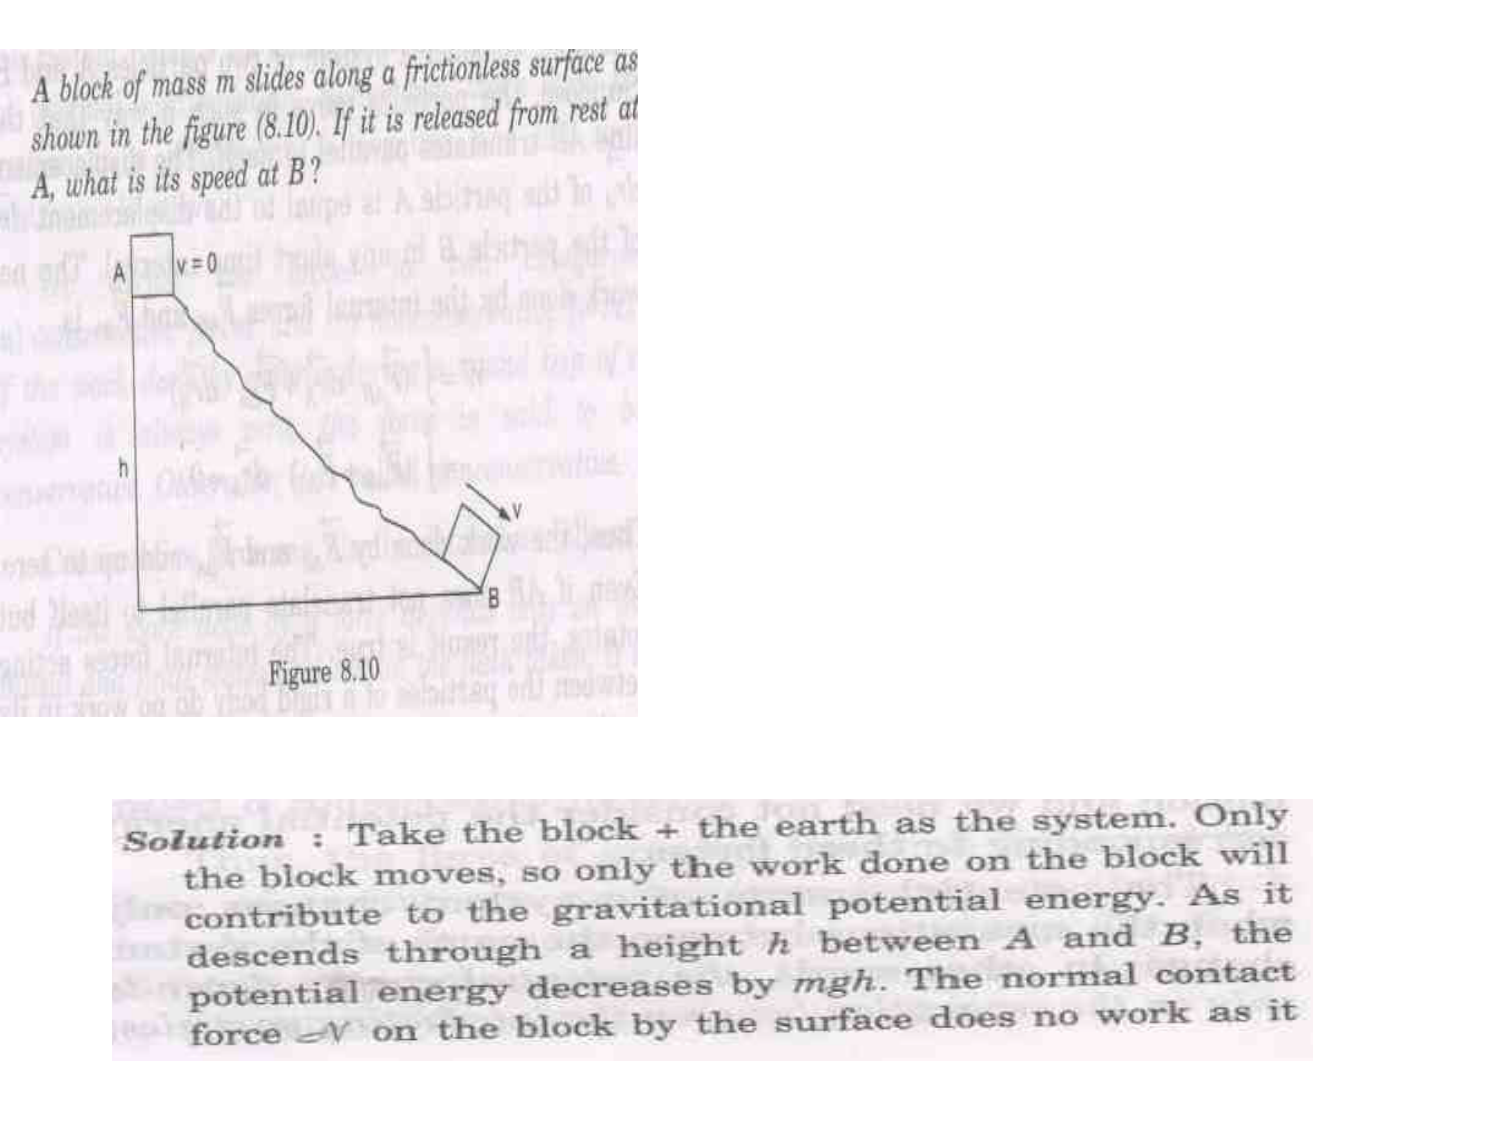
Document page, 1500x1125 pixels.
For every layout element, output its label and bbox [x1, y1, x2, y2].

picture [0, 49, 638, 717]
picture [112, 799, 1313, 1062]
